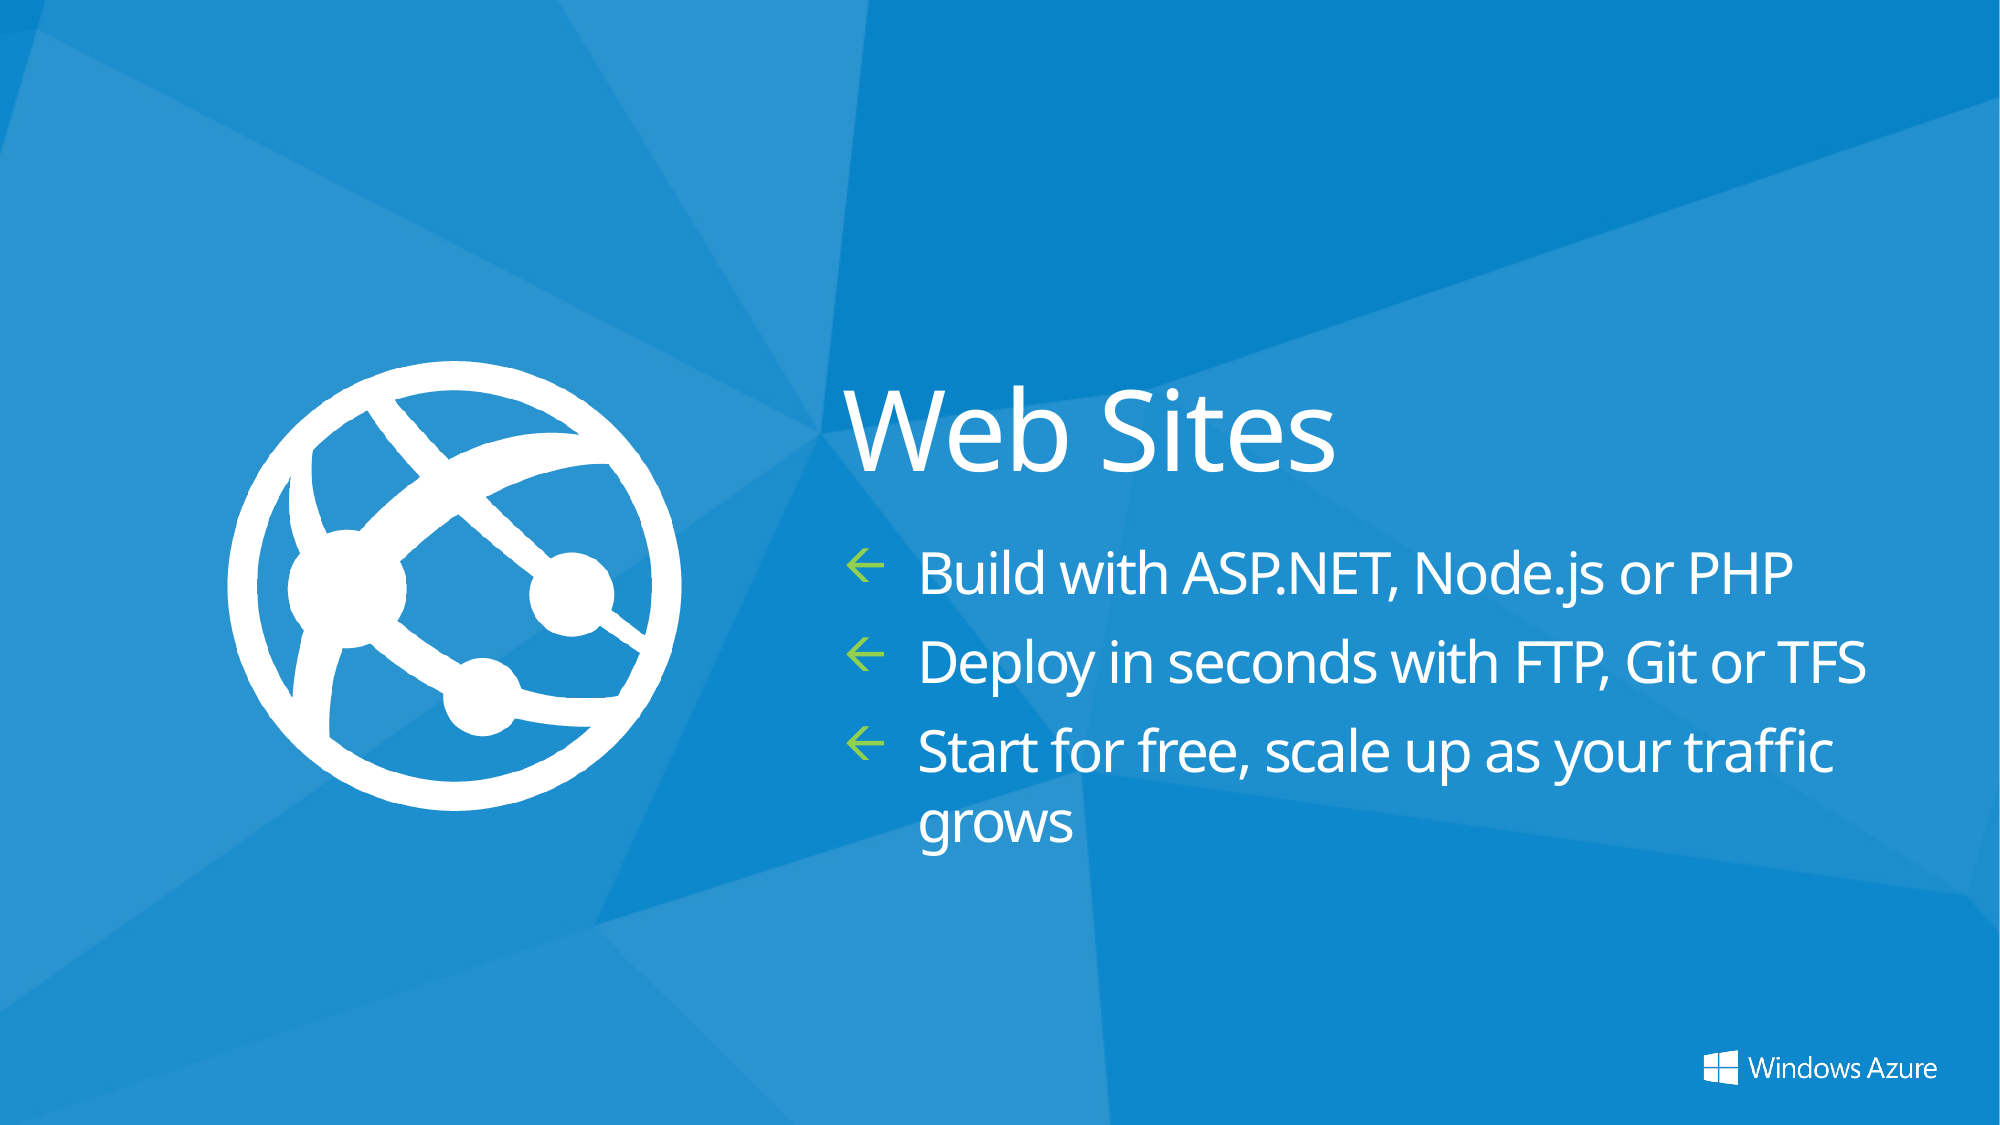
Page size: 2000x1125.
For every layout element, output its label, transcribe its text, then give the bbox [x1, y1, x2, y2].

picture [0, 0, 2000, 1125]
list Build with ASP.NET, Node.js or PHP Deploy in seconds with FTP, Git or TFS Start for free, scale up as your traffic grows [841, 536, 1888, 970]
text_box Web Sites [842, 374, 1888, 496]
